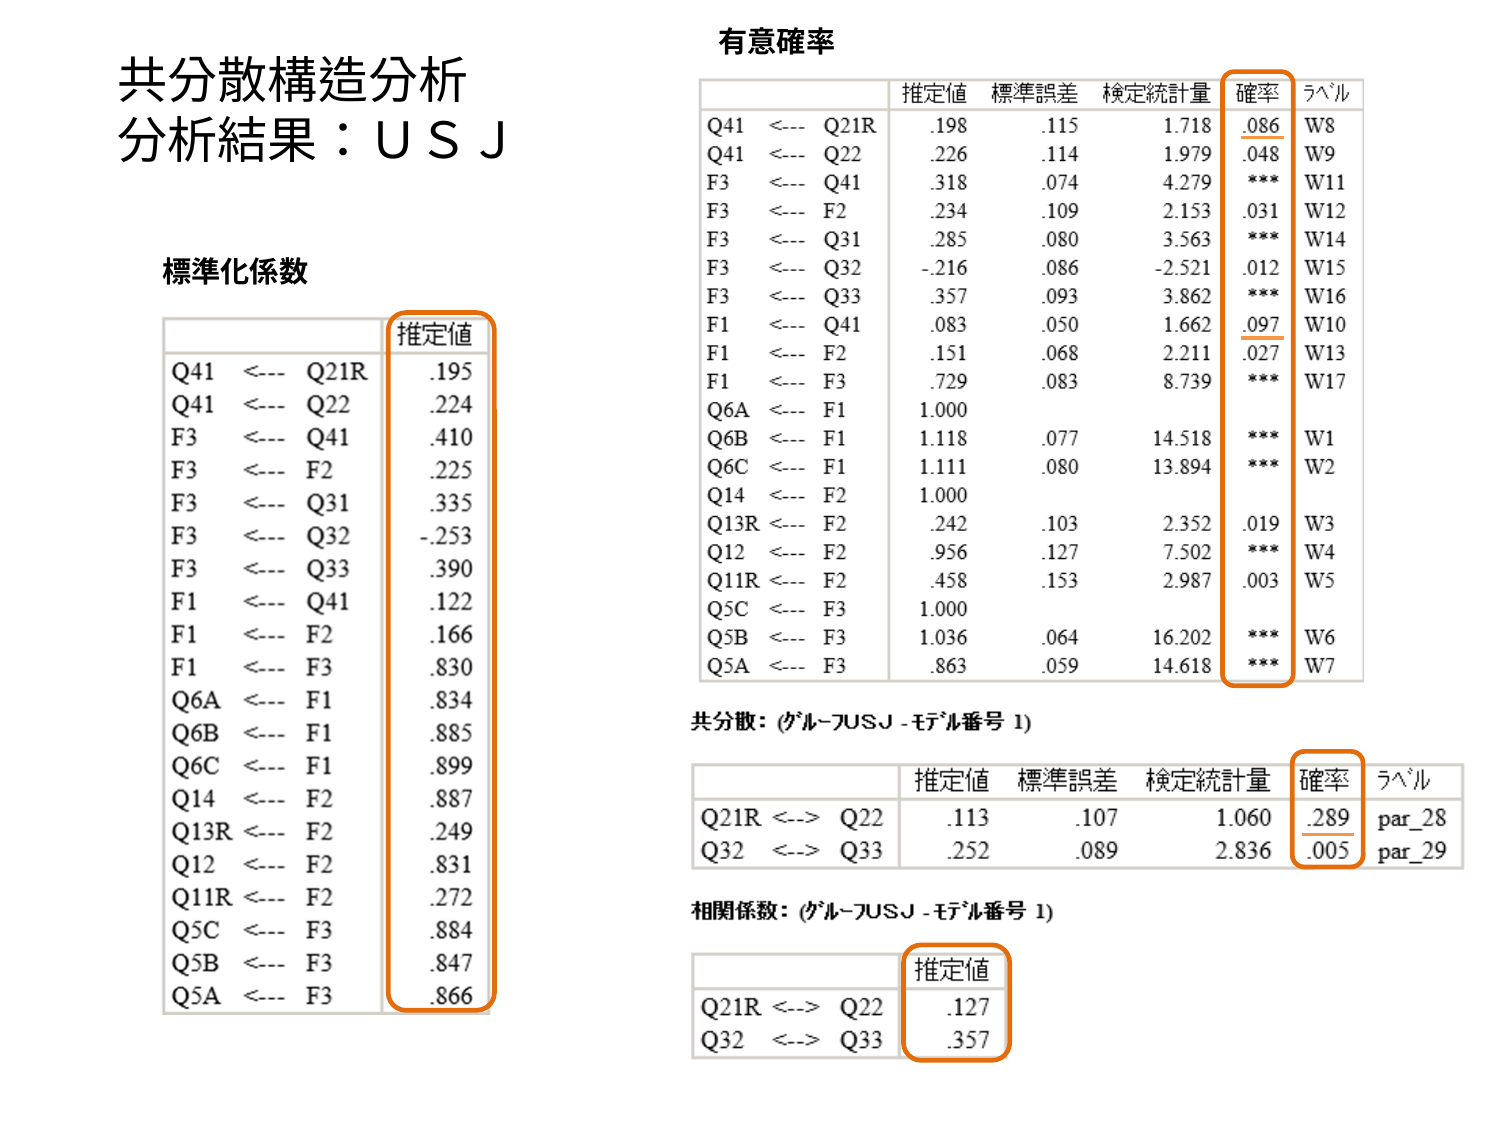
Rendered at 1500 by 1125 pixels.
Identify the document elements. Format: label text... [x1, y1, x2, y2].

picture [695, 75, 1364, 689]
text_box 共分散構造分析 分析結果：ＵＳＪ [103, 41, 564, 177]
picture [159, 314, 495, 1015]
text_box 有意確率 [703, 16, 1366, 66]
text_box [1224, 69, 1292, 74]
text_box 標準化係数 [147, 246, 422, 296]
picture [690, 703, 1467, 1061]
